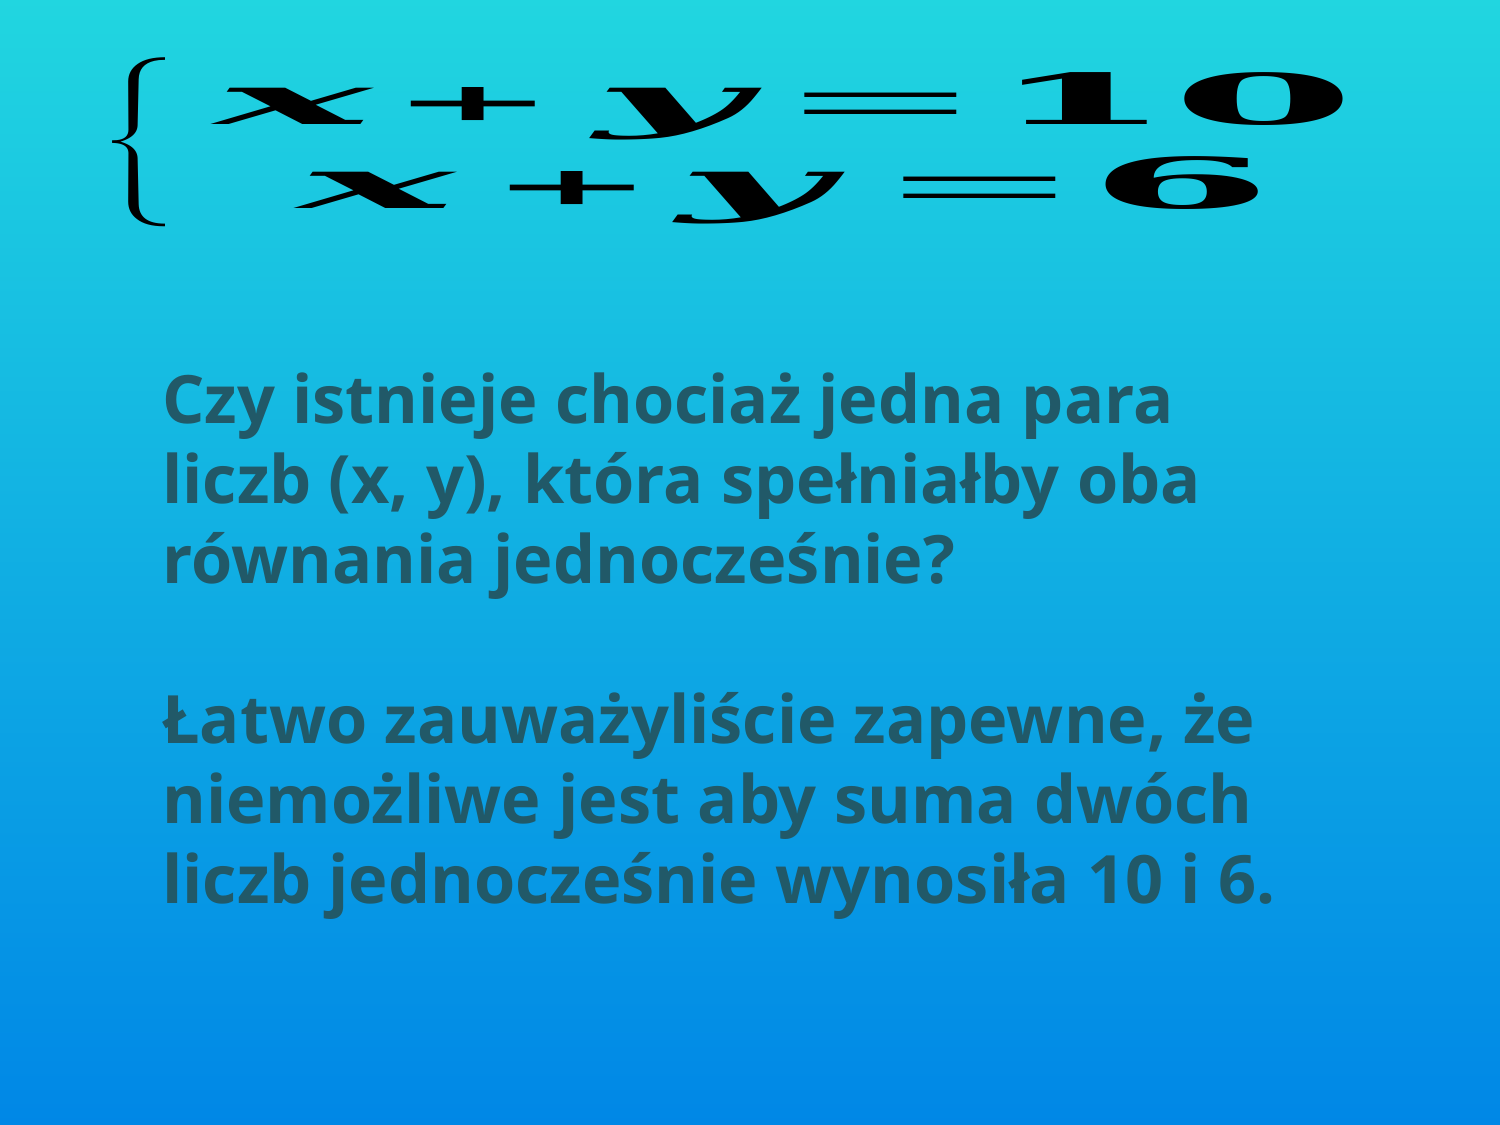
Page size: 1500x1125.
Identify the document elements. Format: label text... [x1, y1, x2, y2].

text_box Czy istnieje chociaż jedna para liczb (x, y), która spełniałby oba równania jednocześnie? Łatwo zauważyliście zapewne, że niemożliwe jest aby suma dwóch liczb jednocześnie wynosiła 10 i 6. [147, 349, 1341, 970]
